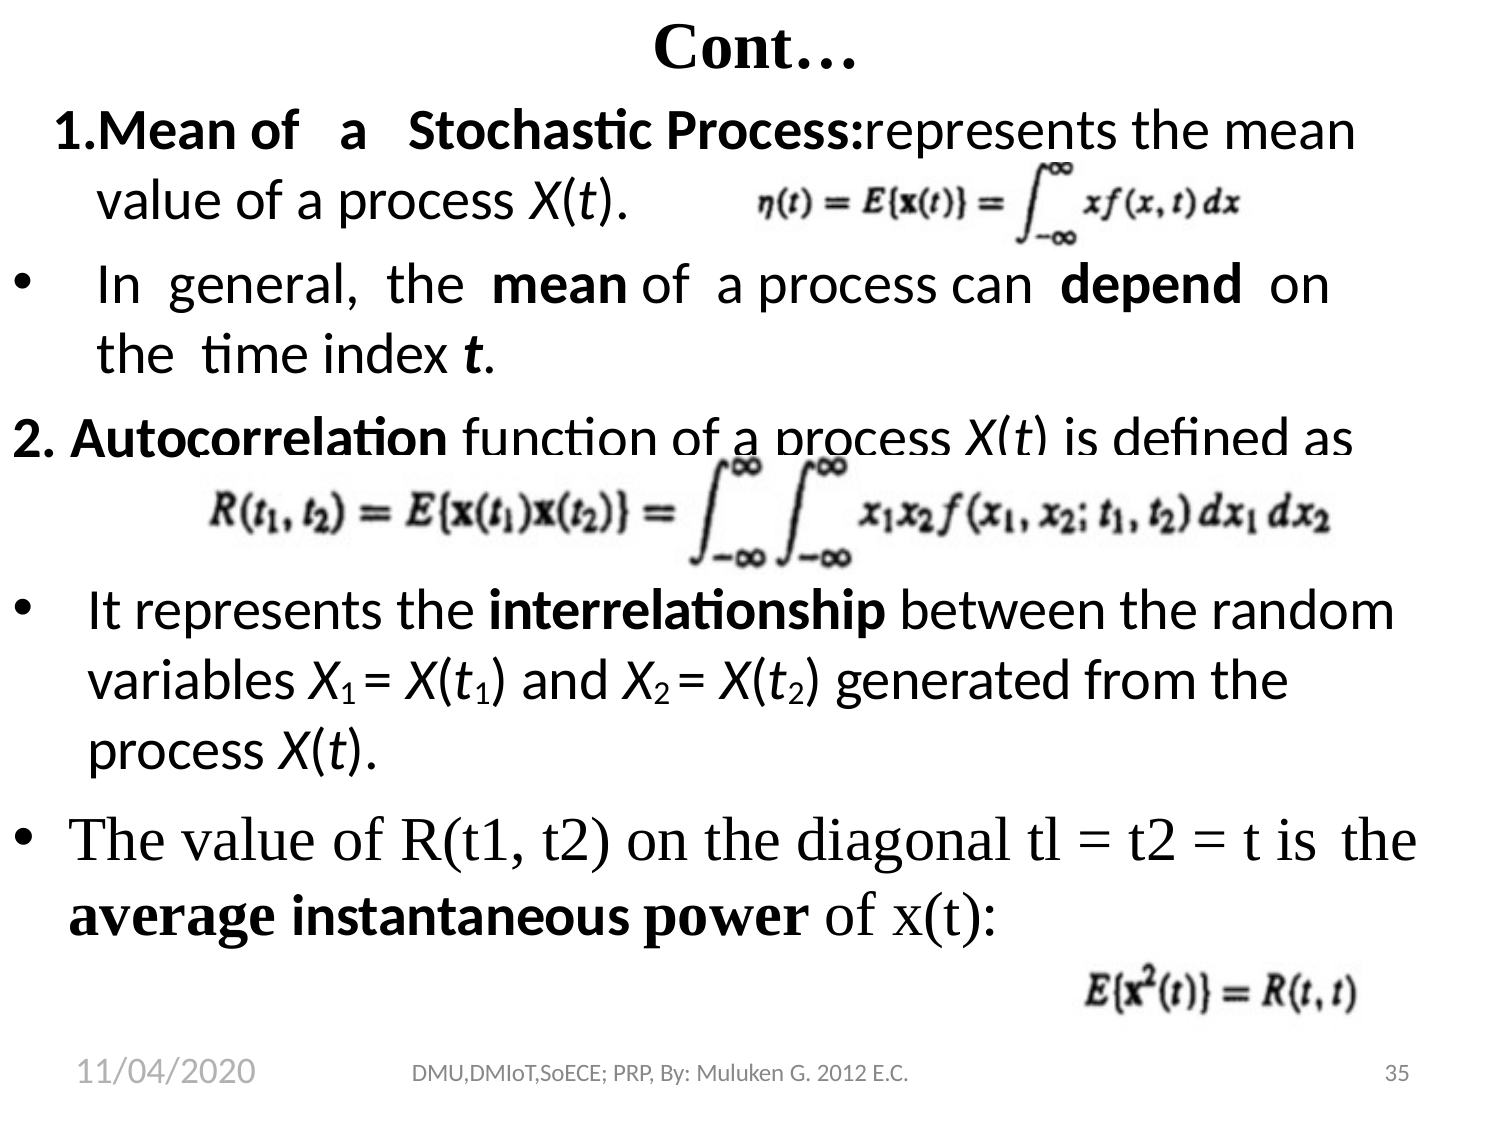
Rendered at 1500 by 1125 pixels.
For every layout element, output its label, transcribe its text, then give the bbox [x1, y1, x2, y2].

text_box [200, 455, 1350, 575]
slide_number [75, 1046, 420, 1103]
text_box a Stochastic Process:represents the mean [337, 89, 1500, 144]
text_box value of a process X(t). In general, the mean of a process can depend on the time index t. 2. Autocorrelation function of a process X(t) is defined as It represents the interrelationship between the random variables X1 = X(t1) and X2 = X(t2) generated from the process X(t). The value of R(t1, t2) on the diagonal tl = t2 = t is the average instantaneous power of x(t): [0, 144, 1500, 948]
text_box 1.Mean of [50, 89, 337, 144]
slide_number 35 [1378, 1060, 1417, 1090]
text_box [1071, 945, 1372, 1033]
title Cont… [650, 0, 863, 89]
text_box [699, 162, 1263, 250]
footer DMU,DMIoT,SoECE; PRP, By: Muluken G. 2012 E.C. [409, 1060, 1088, 1125]
